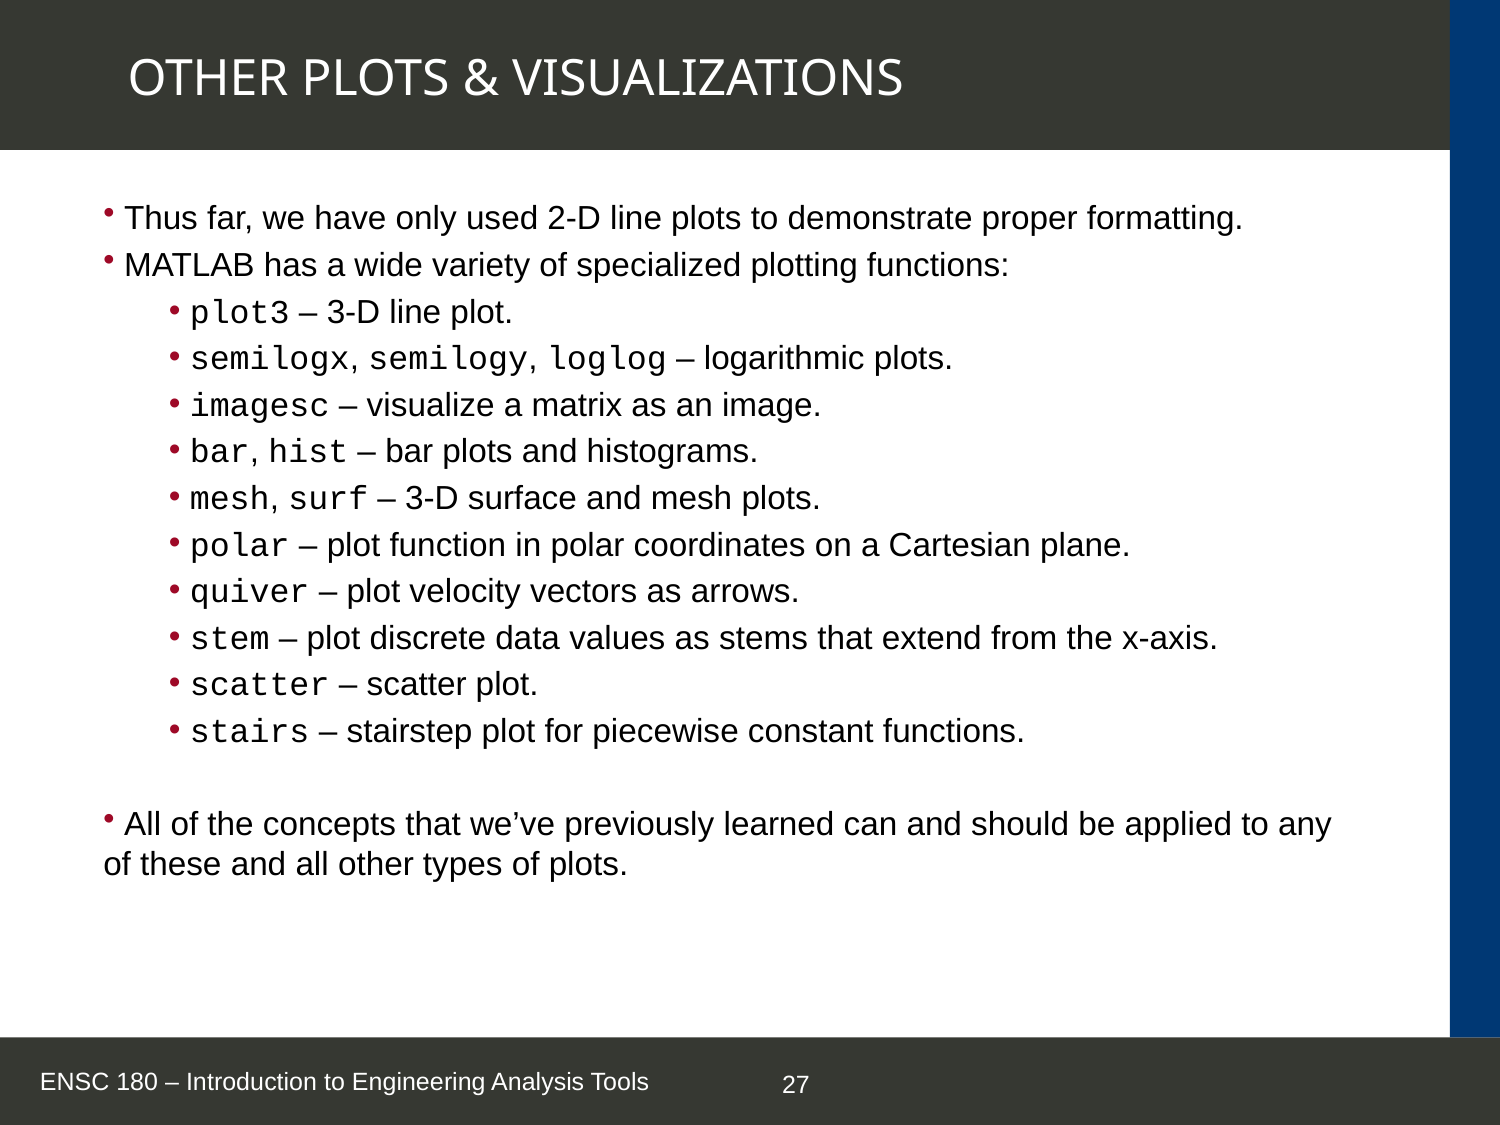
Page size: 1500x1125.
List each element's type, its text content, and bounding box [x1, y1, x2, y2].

footer ENSC 180 – Introduction to Engineering Analysis Tools [24, 1057, 740, 1113]
title OTHER PLOTS & VISUALIZATIONS [112, 37, 1450, 138]
list Thus far, we have only used 2-D line plots to demonstrate proper formatting. MATLAB has a wide variety of specialized plotting functions: plot3 – 3-D line plot. semilogx, semilogy, loglog – logarithmic plots. imagesc – visualize a matrix as an image. bar, hist – bar plots and histograms. mesh, surf – 3-D surface and mesh plots. polar – plot function in polar coordinates on a Cartesian plane. quiver – plot velocity vectors as arrows. stem – plot discrete data values as stems that extend from the x-axis. scatter – scatter plot. stairs – stairstep plot for piecewise constant functions. All of the concepts that we’ve previously learned can and should be applied to any of these and all other types of plots. [88, 189, 1364, 981]
